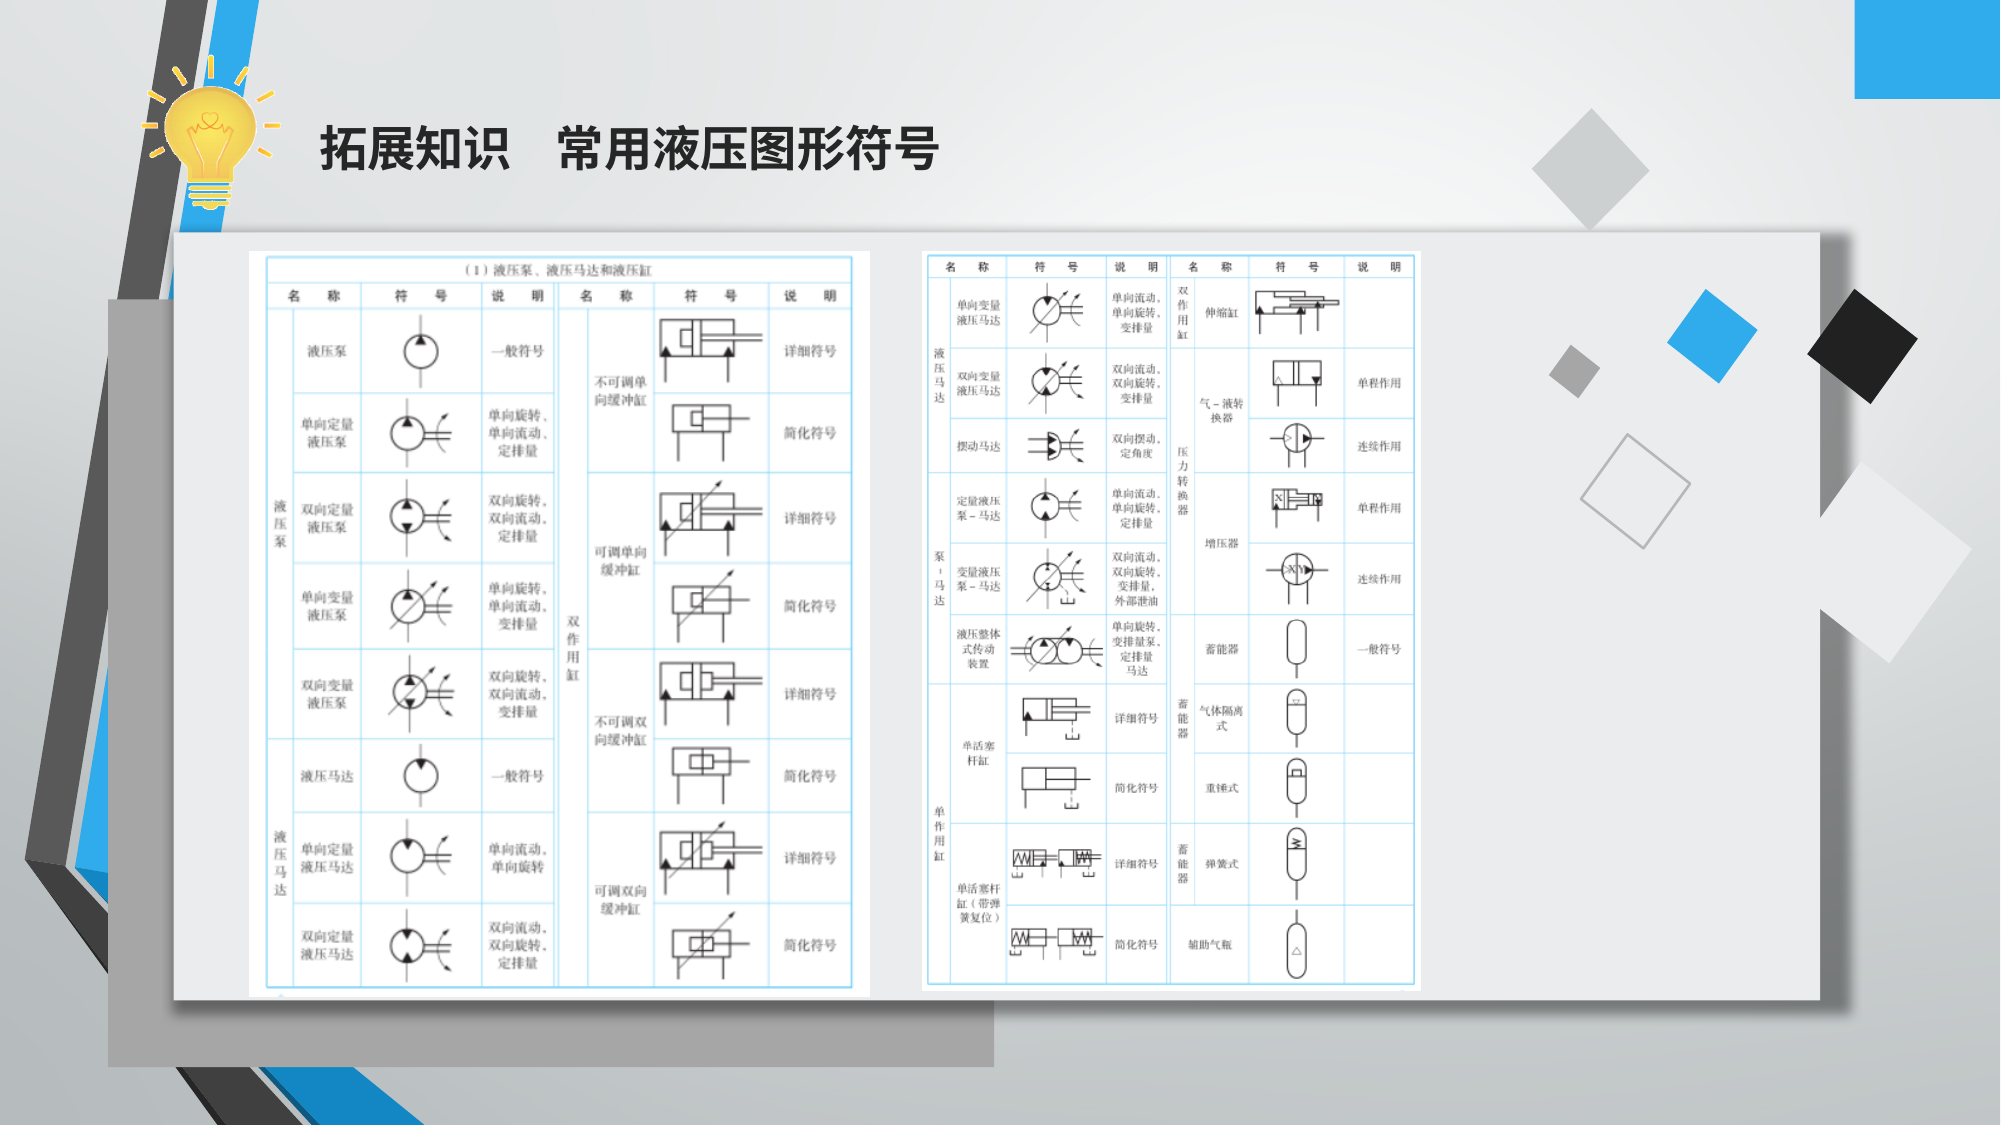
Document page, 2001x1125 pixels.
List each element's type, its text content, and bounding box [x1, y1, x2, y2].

picture [249, 251, 870, 998]
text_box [1544, 66, 1924, 710]
text_box 拓展知识 常用液压图形符号 [304, 98, 1047, 224]
text_box [1853, 0, 2000, 100]
picture [137, 53, 286, 211]
text_box [172, 231, 1821, 1002]
picture [922, 251, 1421, 992]
text_box [107, 298, 995, 1068]
